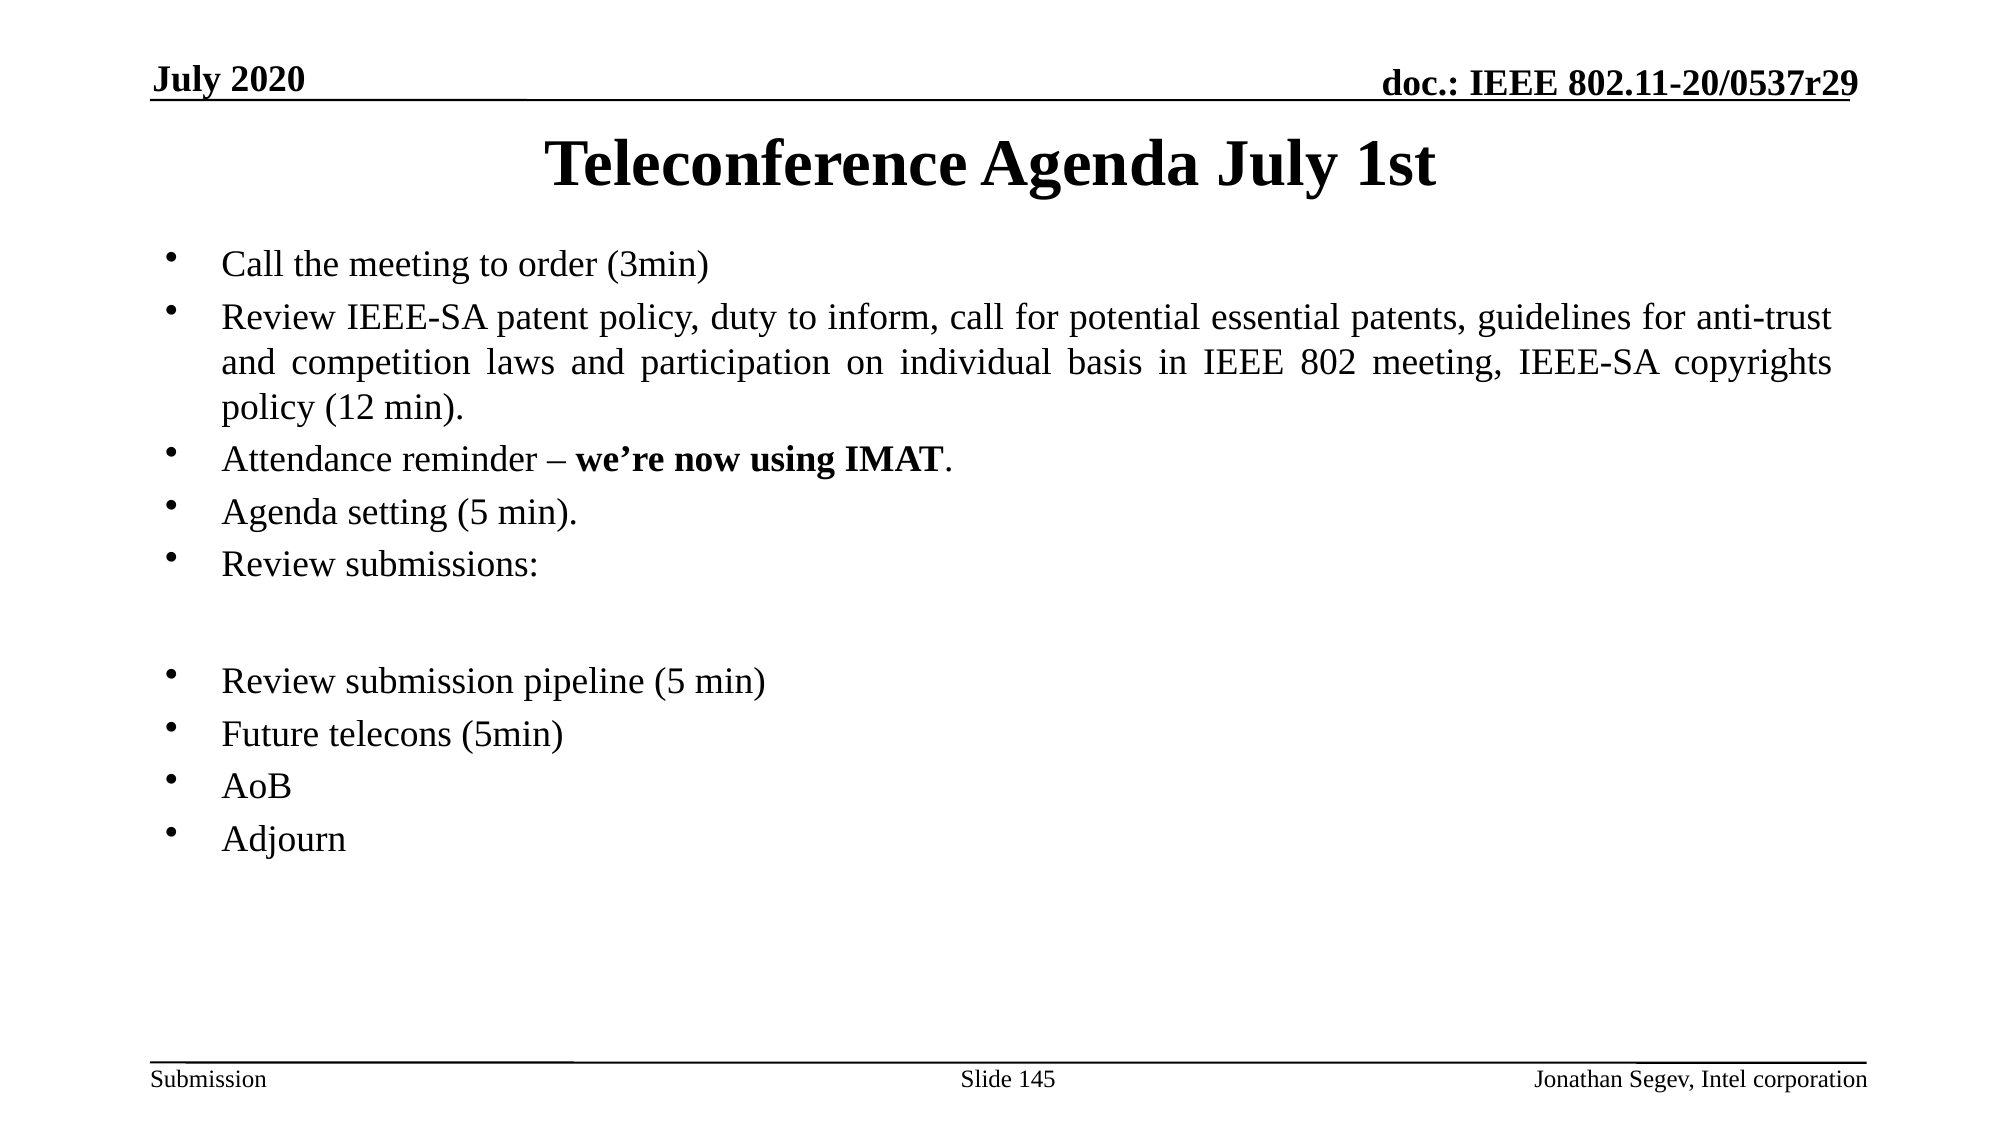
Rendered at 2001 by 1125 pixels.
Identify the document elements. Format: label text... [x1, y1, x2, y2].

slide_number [152, 54, 563, 100]
footer Jonathan Segev, Intel corporation [1171, 1061, 1869, 1093]
list Call the meeting to order (3min) Review IEEE-SA patent policy, duty to inform, call for potential essential patents, guidelines for anti-trust and competition laws and participation on individual basis in IEEE 802 meeting, IEEE-SA copyrights policy (12 min). Attendance reminder – we’re now using IMAT. Agenda setting (5 min). Review submissions: Review submission pipeline (5 min) Future telecons (5min) AoB Adjourn [149, 231, 1850, 1000]
title Teleconference Agenda July 1st [149, 112, 1850, 205]
slide_number Slide 145 [950, 1061, 1067, 1123]
